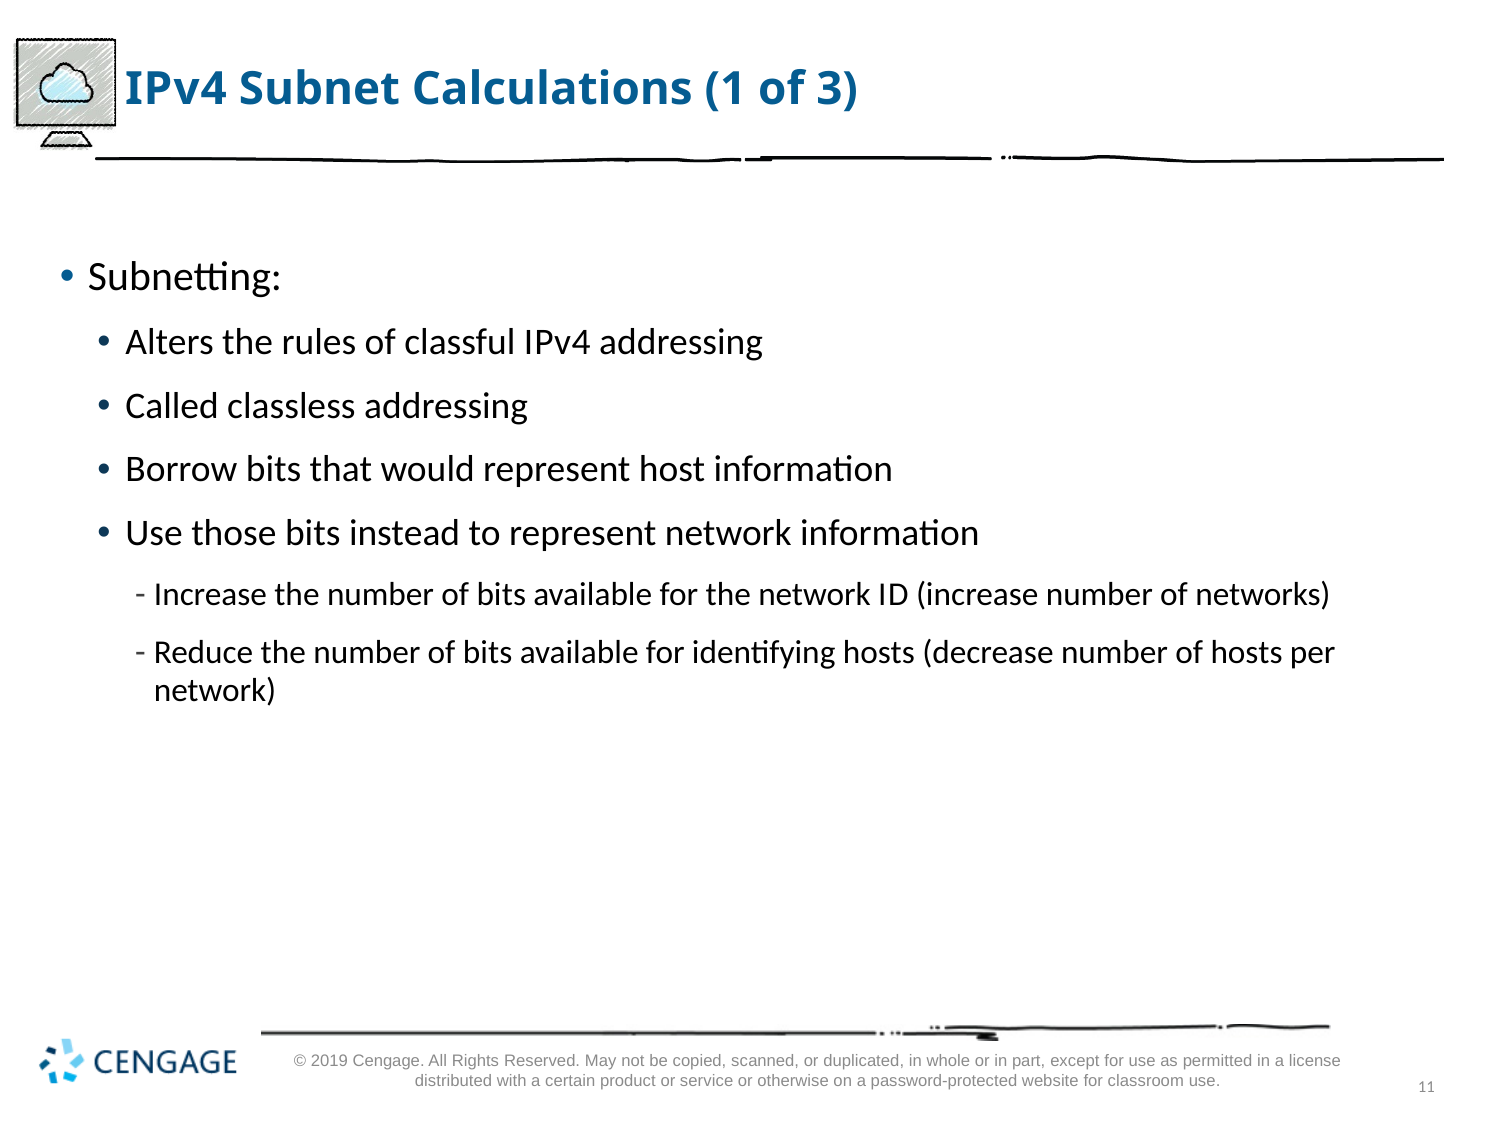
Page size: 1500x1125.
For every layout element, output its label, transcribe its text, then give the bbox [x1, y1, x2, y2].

picture [95, 155, 1444, 163]
picture [13, 36, 117, 151]
picture [19, 1025, 249, 1096]
picture [261, 1024, 1331, 1041]
list Subnetting: Alters the rules of classful I P v 4 addressing Called classless addressing Borrow bits that would represent host information Use those bits instead to represent network information Increase the number of bits available for the network I D (increase number of networks) Reduce the number of bits available for identifying hosts (decrease number of hosts per network) [59, 252, 1441, 715]
footer © 2019 Cengage. All Rights Reserved. May not be copied, scanned, or duplicated, in whole or in part, except for use as permitted in a license distributed with a certain product or service or otherwise on a password-protected website for classroom use. [262, 1050, 1375, 1091]
title I P v 4 Subnet Calculations (1 of 3) [125, 66, 1442, 116]
